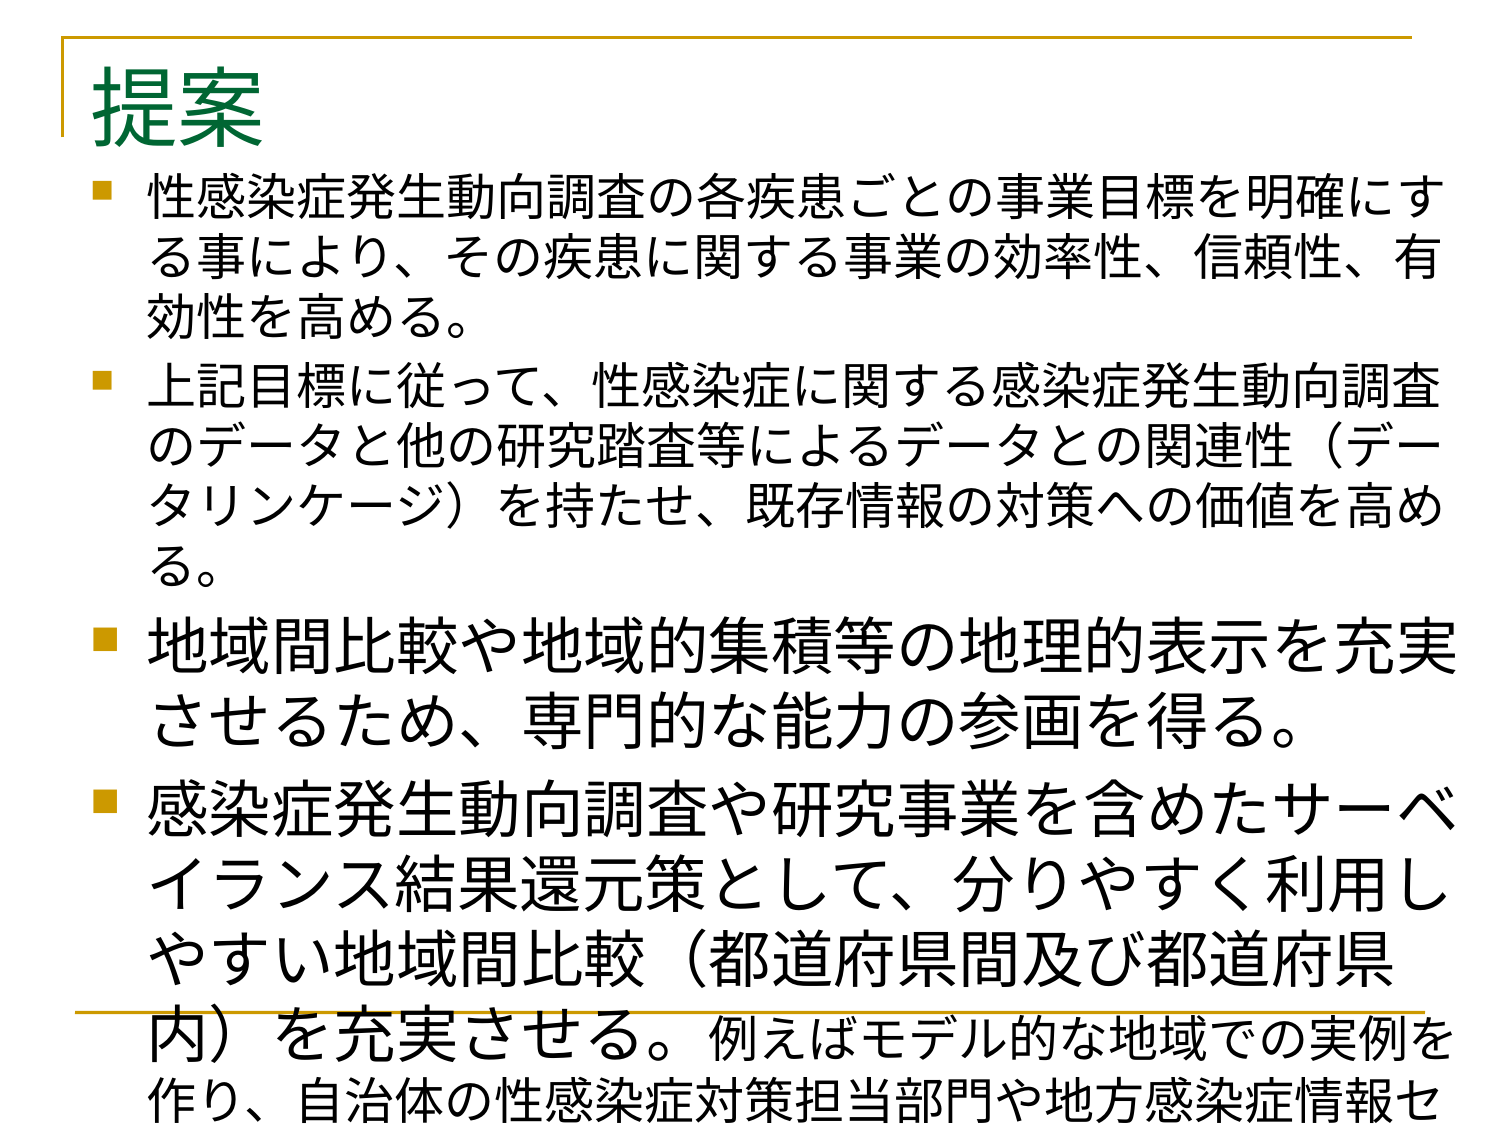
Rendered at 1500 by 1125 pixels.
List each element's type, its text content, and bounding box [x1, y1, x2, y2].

title 提案 [75, 45, 1425, 157]
list 性感染症発生動向調査の各疾患ごとの事業目標を明確にする事により、その疾患に関する事業の効率性、信頼性、有効性を高める。 上記目標に従って、性感染症に関する感染症発生動向調査のデータと他の研究踏査等によるデータとの関連性（データリンケージ）を持たせ、既存情報の対策への価値を高める。 地域間比較や地域的集積等の地理的表示を充実させるため、専門的な能力の参画を得る。 感染症発生動向調査や研究事業を含めたサーベイランス結果還元策として、分りやすく利用しやすい地域間比較（都道府県間及び都道府県内）を充実させる。例えばモデル的な地域での実例を作り、自治体の性感染症対策担当部門や地方感染症情報センター等に示す。 [75, 157, 1483, 1076]
